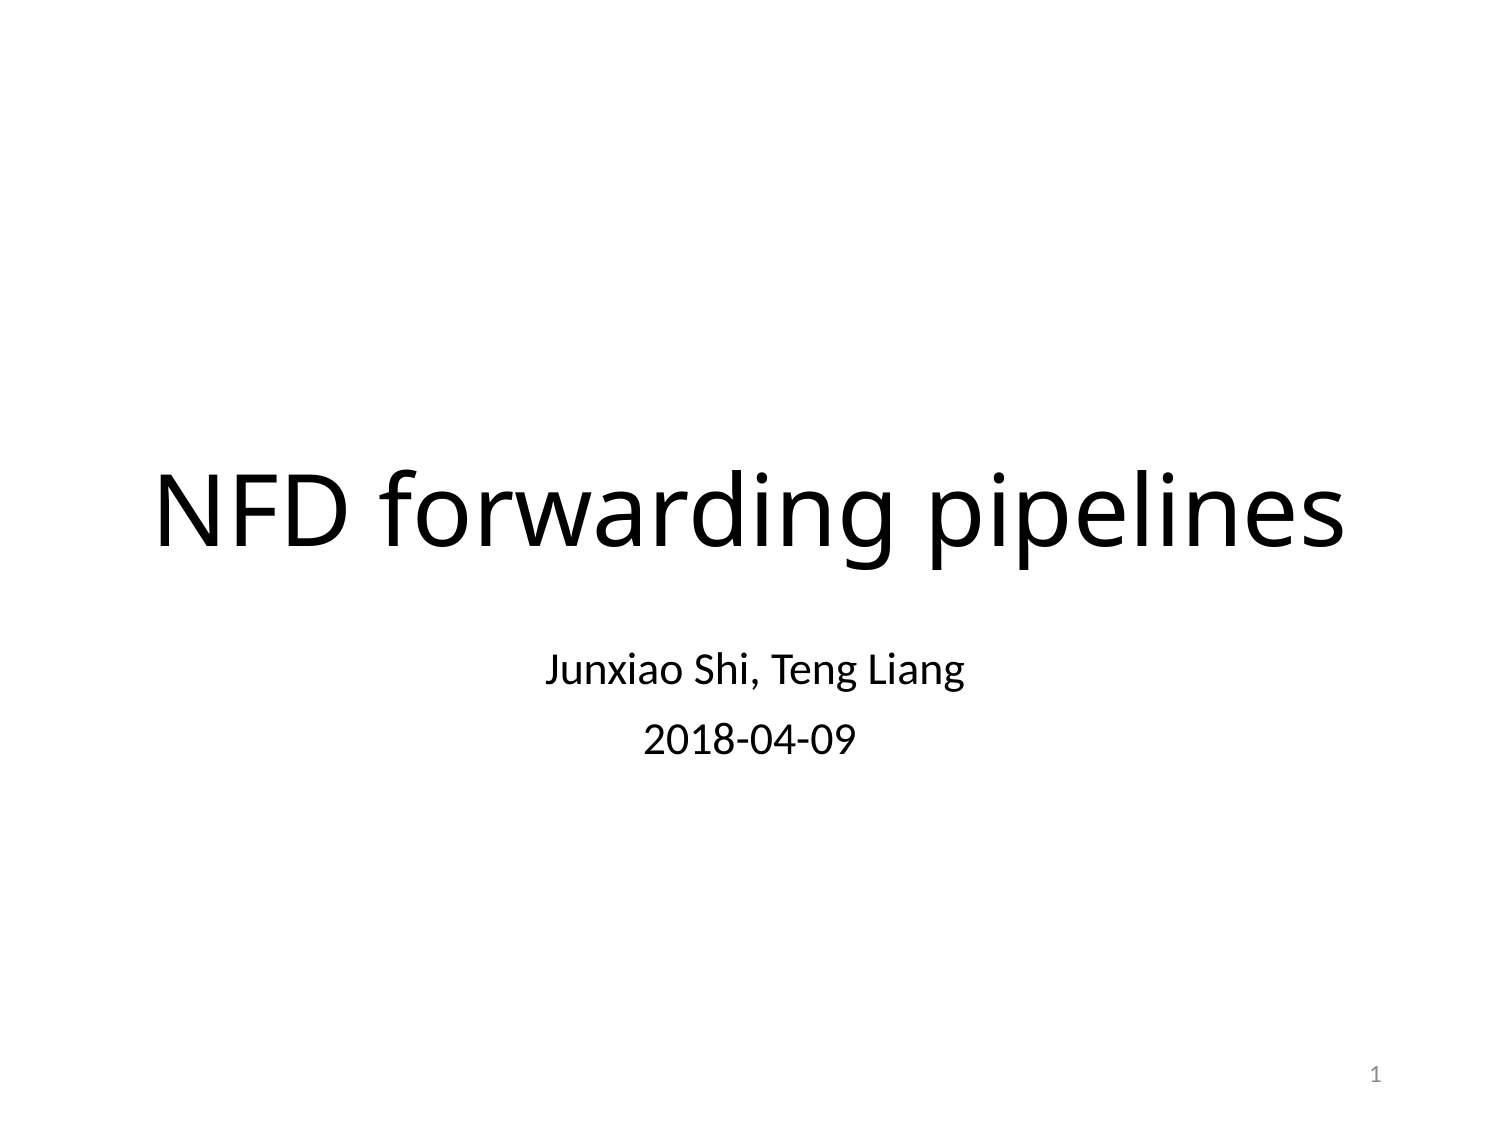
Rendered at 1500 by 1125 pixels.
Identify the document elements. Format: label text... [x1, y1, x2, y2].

slide_number 1 [1059, 1042, 1397, 1103]
title NFD forwarding pipelines [112, 184, 1388, 576]
subtitle Junxiao Shi, Teng Liang 2018-04-09 [187, 637, 1313, 910]
